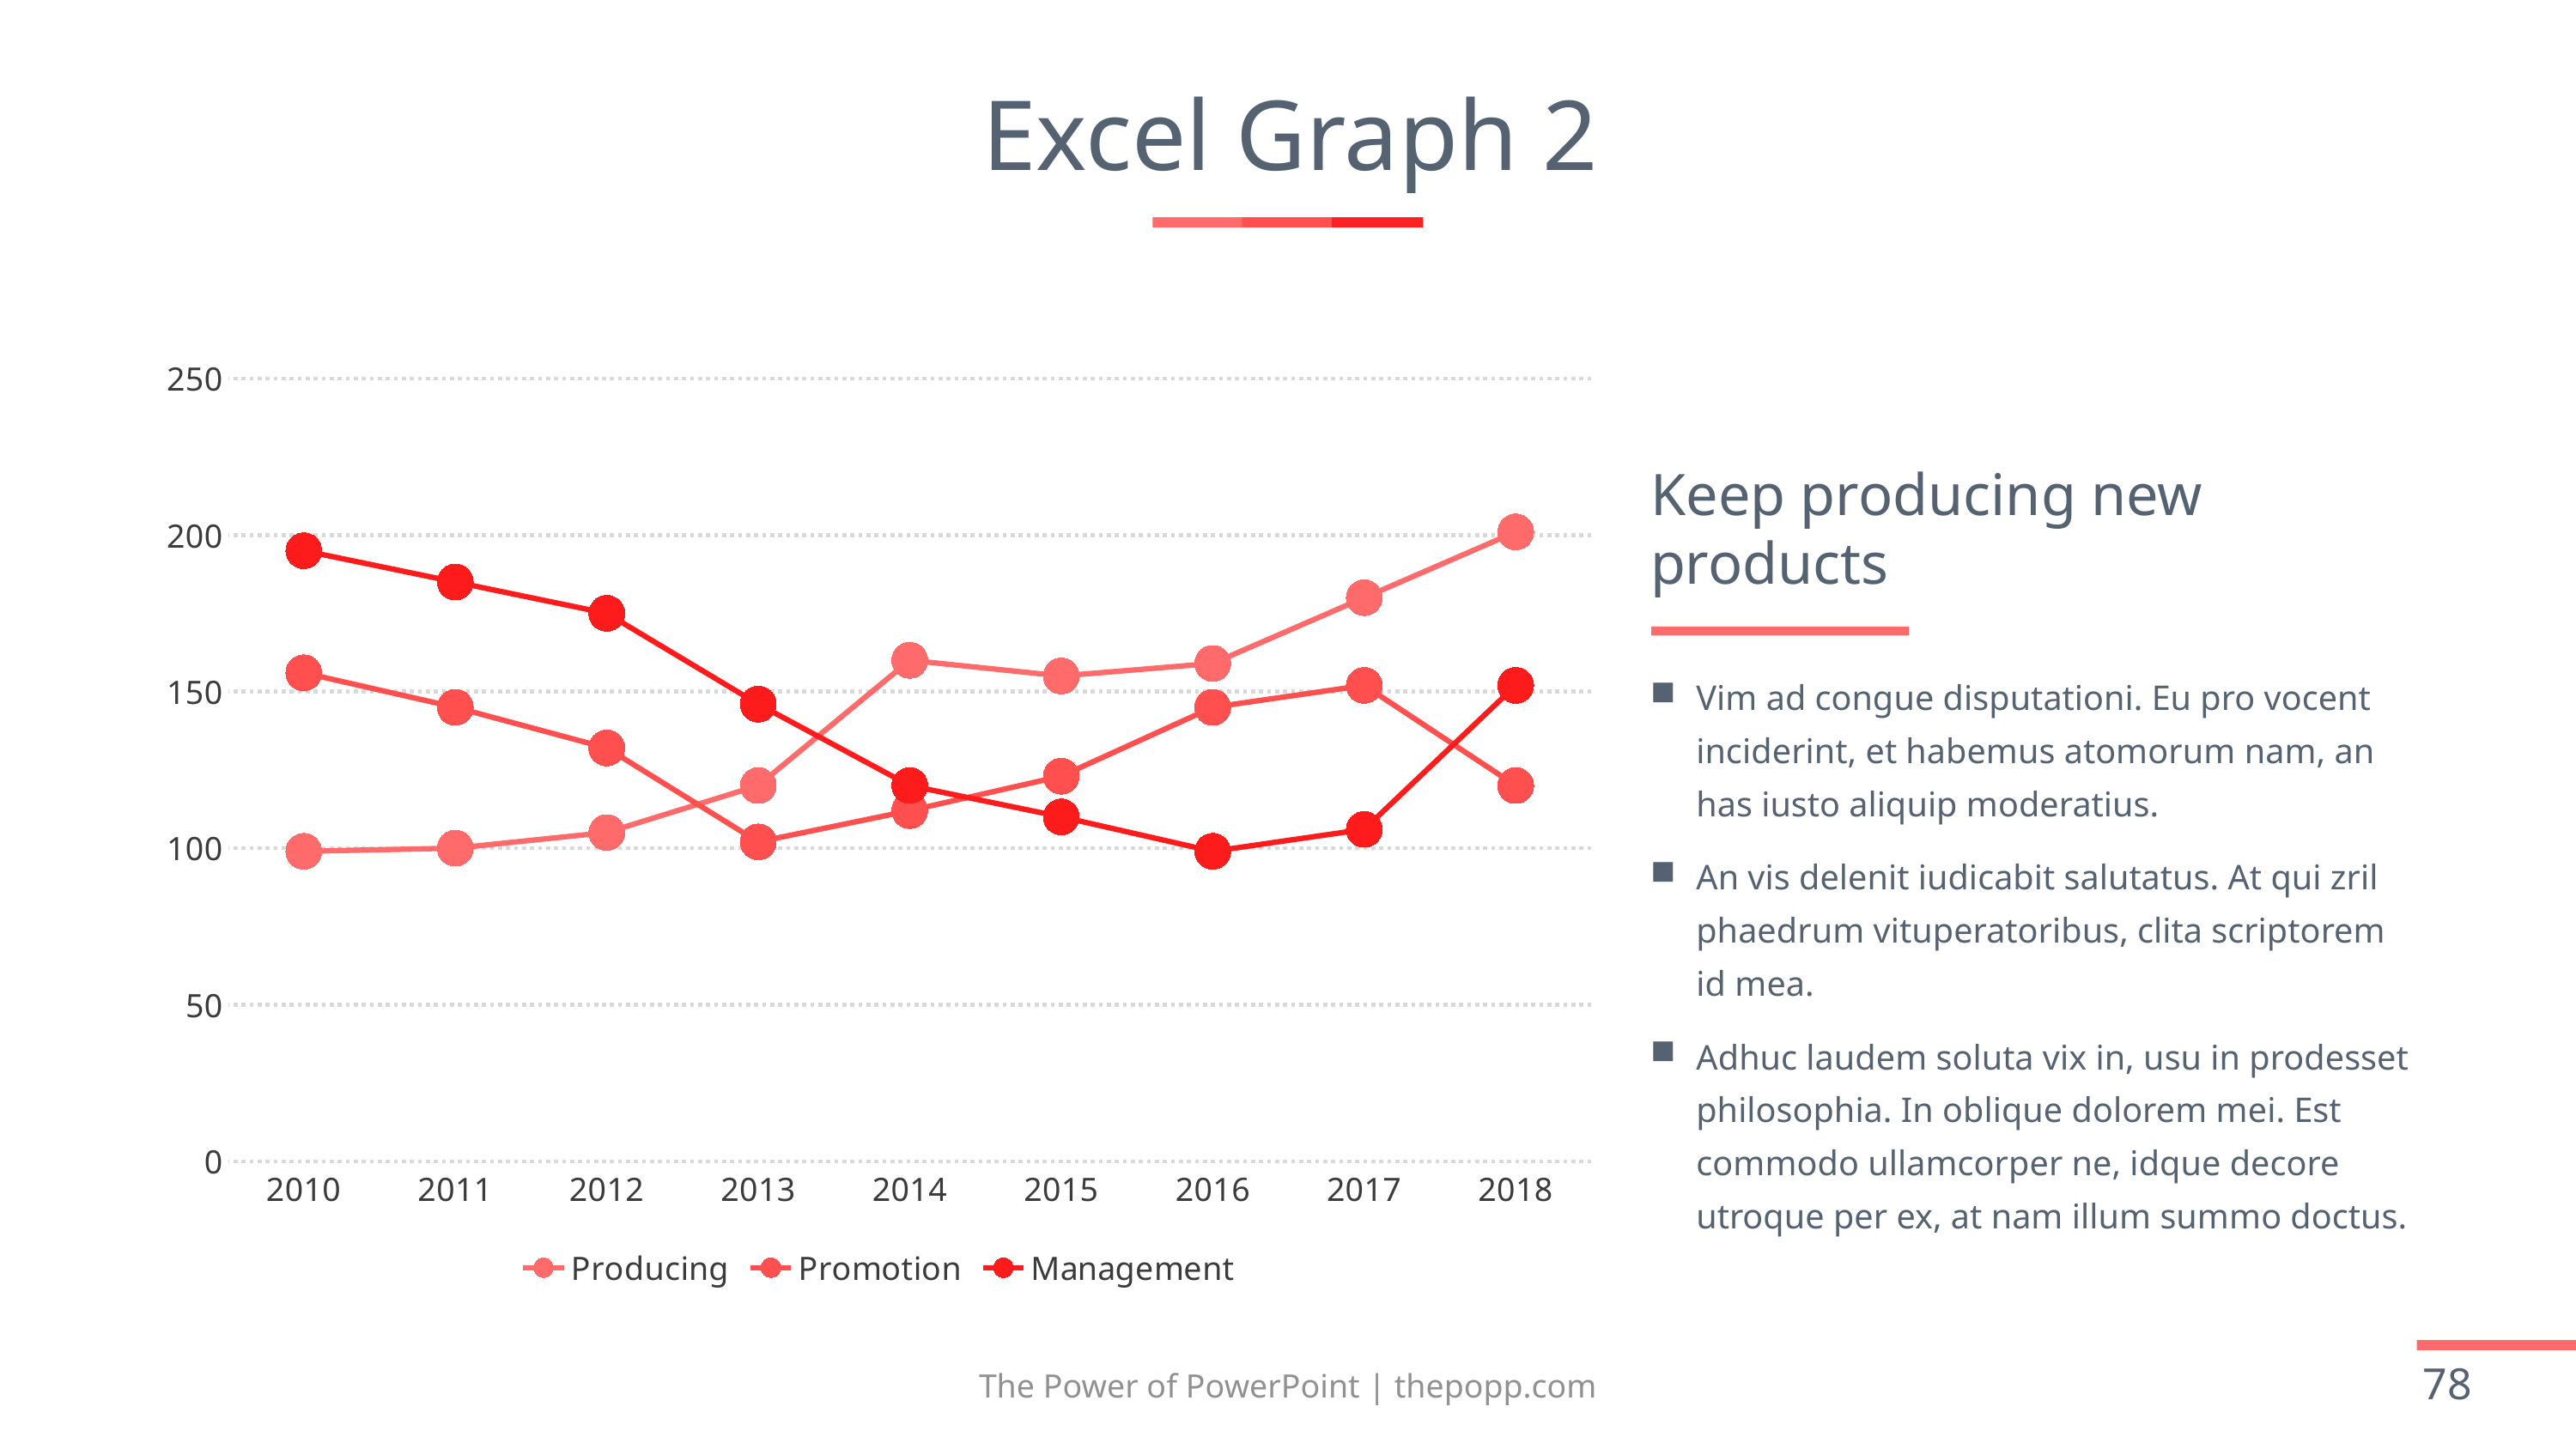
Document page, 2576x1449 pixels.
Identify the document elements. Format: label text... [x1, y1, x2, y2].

text_box Vim ad congue disputationi. Eu pro vocent inciderint, et habemus atomorum nam, an has iusto aliquip moderatius. An vis delenit iudicabit salutatus. At qui zril phaedrum vituperatoribus, clita scriptorem id mea. Adhuc laudem soluta vix in, usu in prodesset philosophia. In oblique dolorem mei. Est commodo ullamcorper ne, idque decore utroque per ex, at nam illum summo doctus. [1637, 658, 2427, 1297]
slide_number 78 [2409, 1351, 2576, 1421]
text_box Keep producing new products [1637, 427, 2427, 602]
text_box [1650, 626, 1910, 637]
footer The Power of PowerPoint | thepopp.com [853, 1349, 1723, 1427]
title Excel Graph 2 [69, 49, 2512, 230]
chart [137, 336, 1621, 1297]
